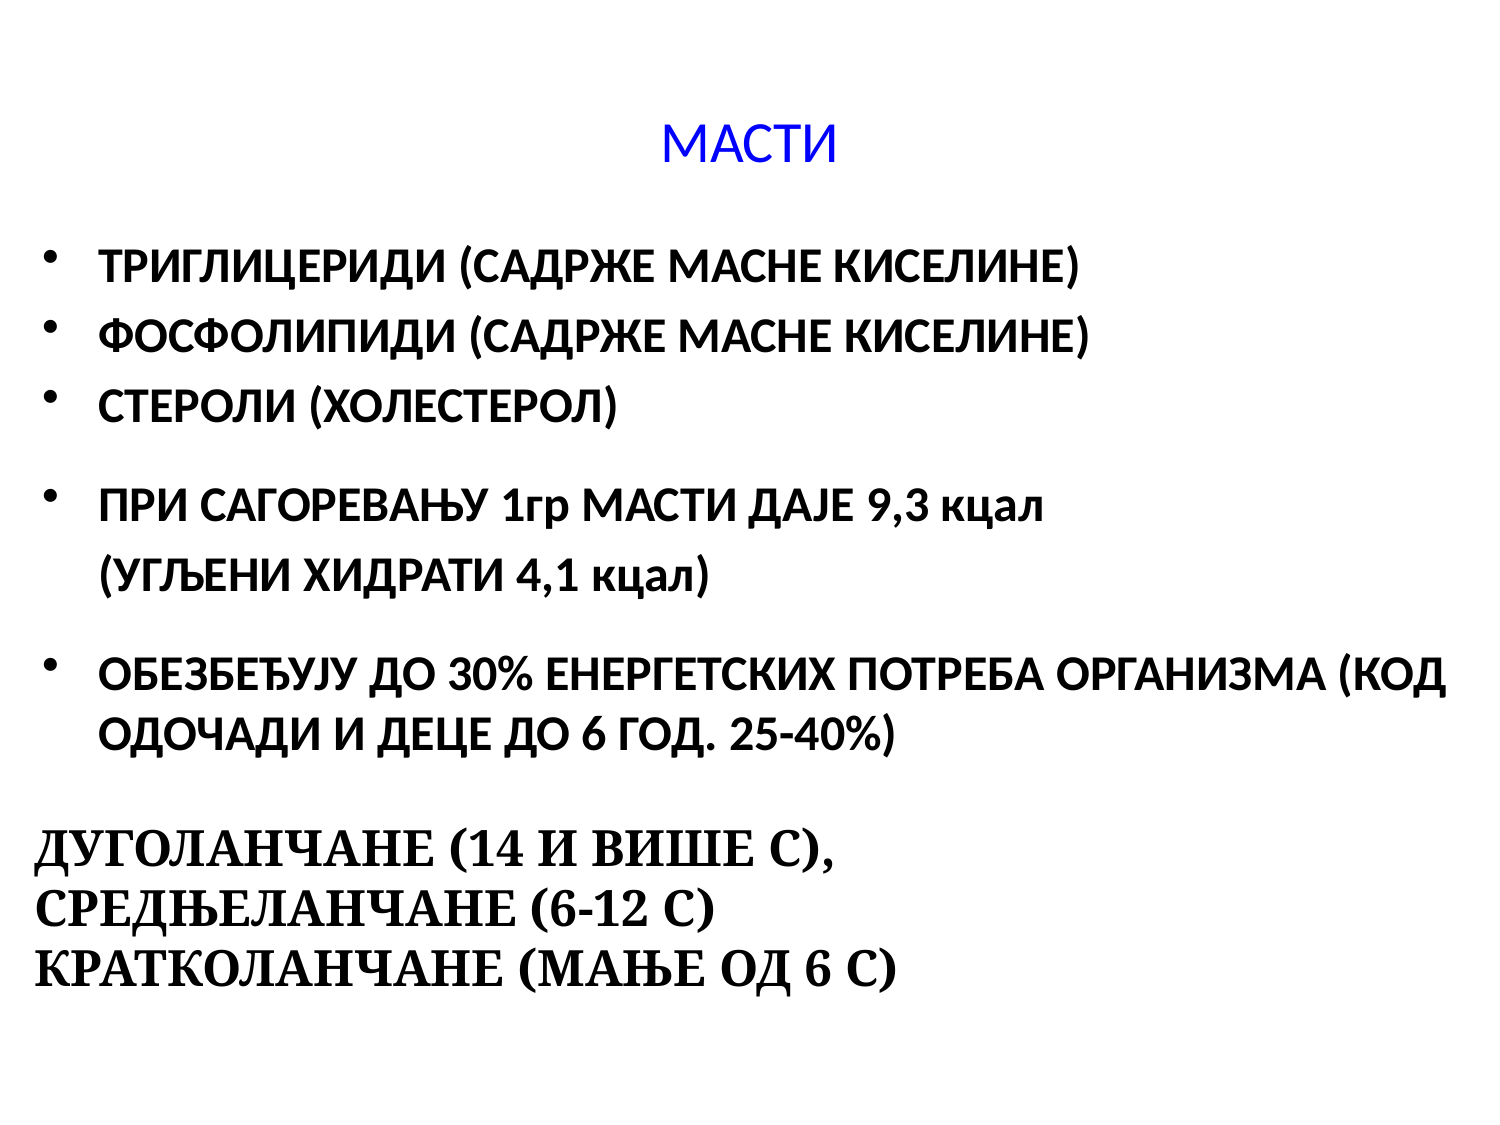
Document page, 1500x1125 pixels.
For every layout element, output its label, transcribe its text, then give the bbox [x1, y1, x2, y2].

title МАСТИ [75, 45, 1425, 224]
text_box ДУГОЛАНЧАНЕ (14 И ВИШЕ C), СРЕДЊЕЛАНЧАНЕ (6-12 C) КРАТКОЛАНЧАНЕ (МАЊЕ ОД 6 C) [19, 808, 1436, 1004]
list ТРИГЛИЦЕРИДИ (САДРЖЕ МАСНЕ КИСЕЛИНЕ) ФОСФОЛИПИДИ (САДРЖЕ МАСНЕ КИСЕЛИНЕ) СТЕРОЛИ (ХОЛЕСТЕРОЛ) ПРИ САГОРЕВАЊУ 1гр МАСТИ ДАЈЕ 9,3 кцал (УГЉЕНИ ХИДРАТИ 4,1 кцал) ОБЕЗБЕЂУЈУ ДО 30% ЕНЕРГЕТСКИХ ПОТРЕБА ОРГАНИЗМА (КОД ОДОЧАДИ И ДЕЦЕ ДО 6 ГОД. 25-40%) [27, 224, 1488, 875]
